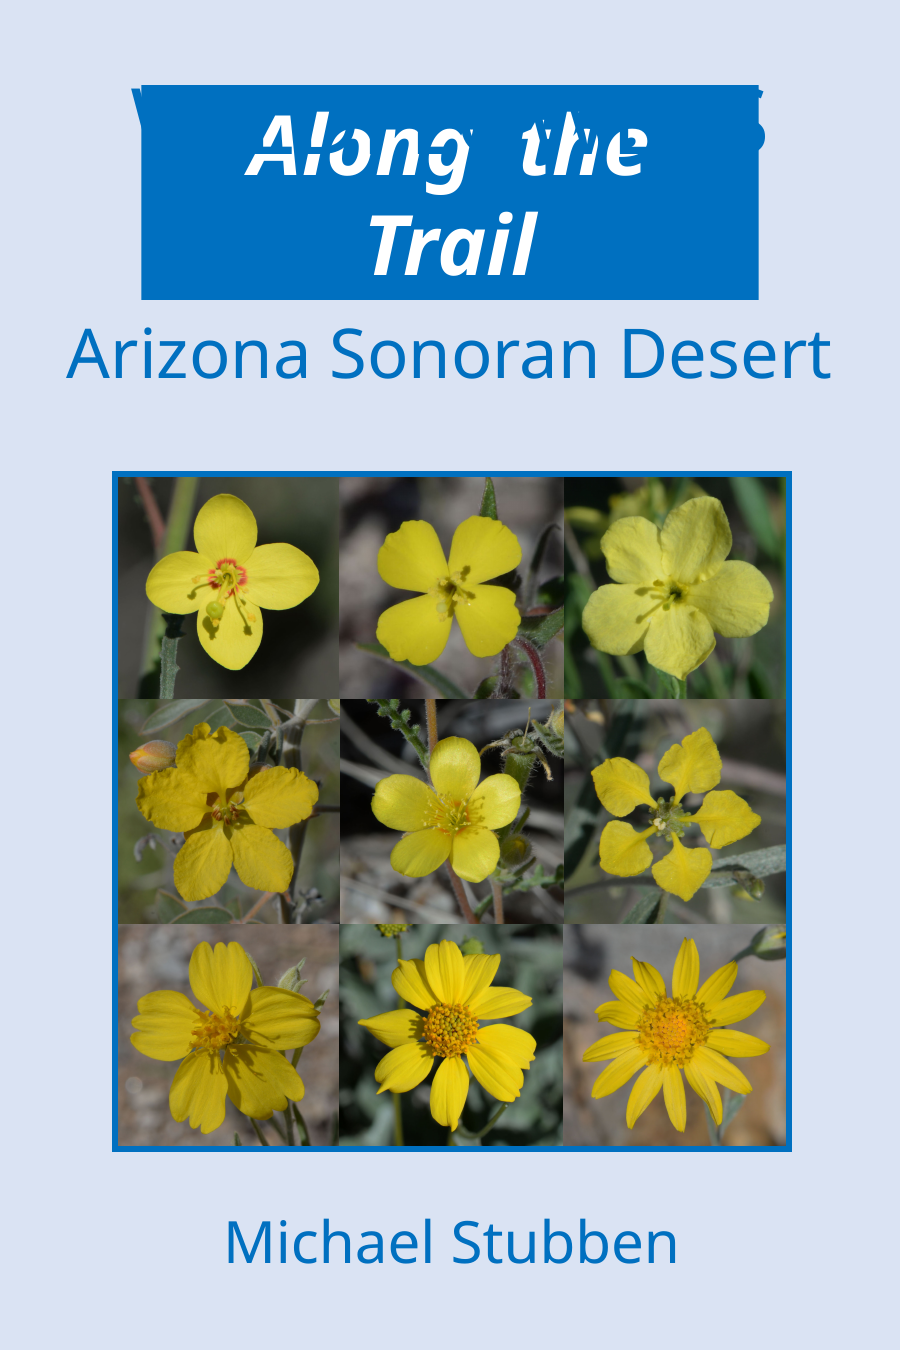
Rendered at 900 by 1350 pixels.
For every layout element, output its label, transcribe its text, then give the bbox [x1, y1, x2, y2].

text_box Arizona Sonoran Desert [0, 302, 900, 400]
picture [114, 474, 790, 1150]
text_box Michael Stubben [1, 1198, 900, 1283]
text_box Along the Trail [141, 180, 759, 300]
text_box WILDFLOWERS [0, 55, 900, 180]
